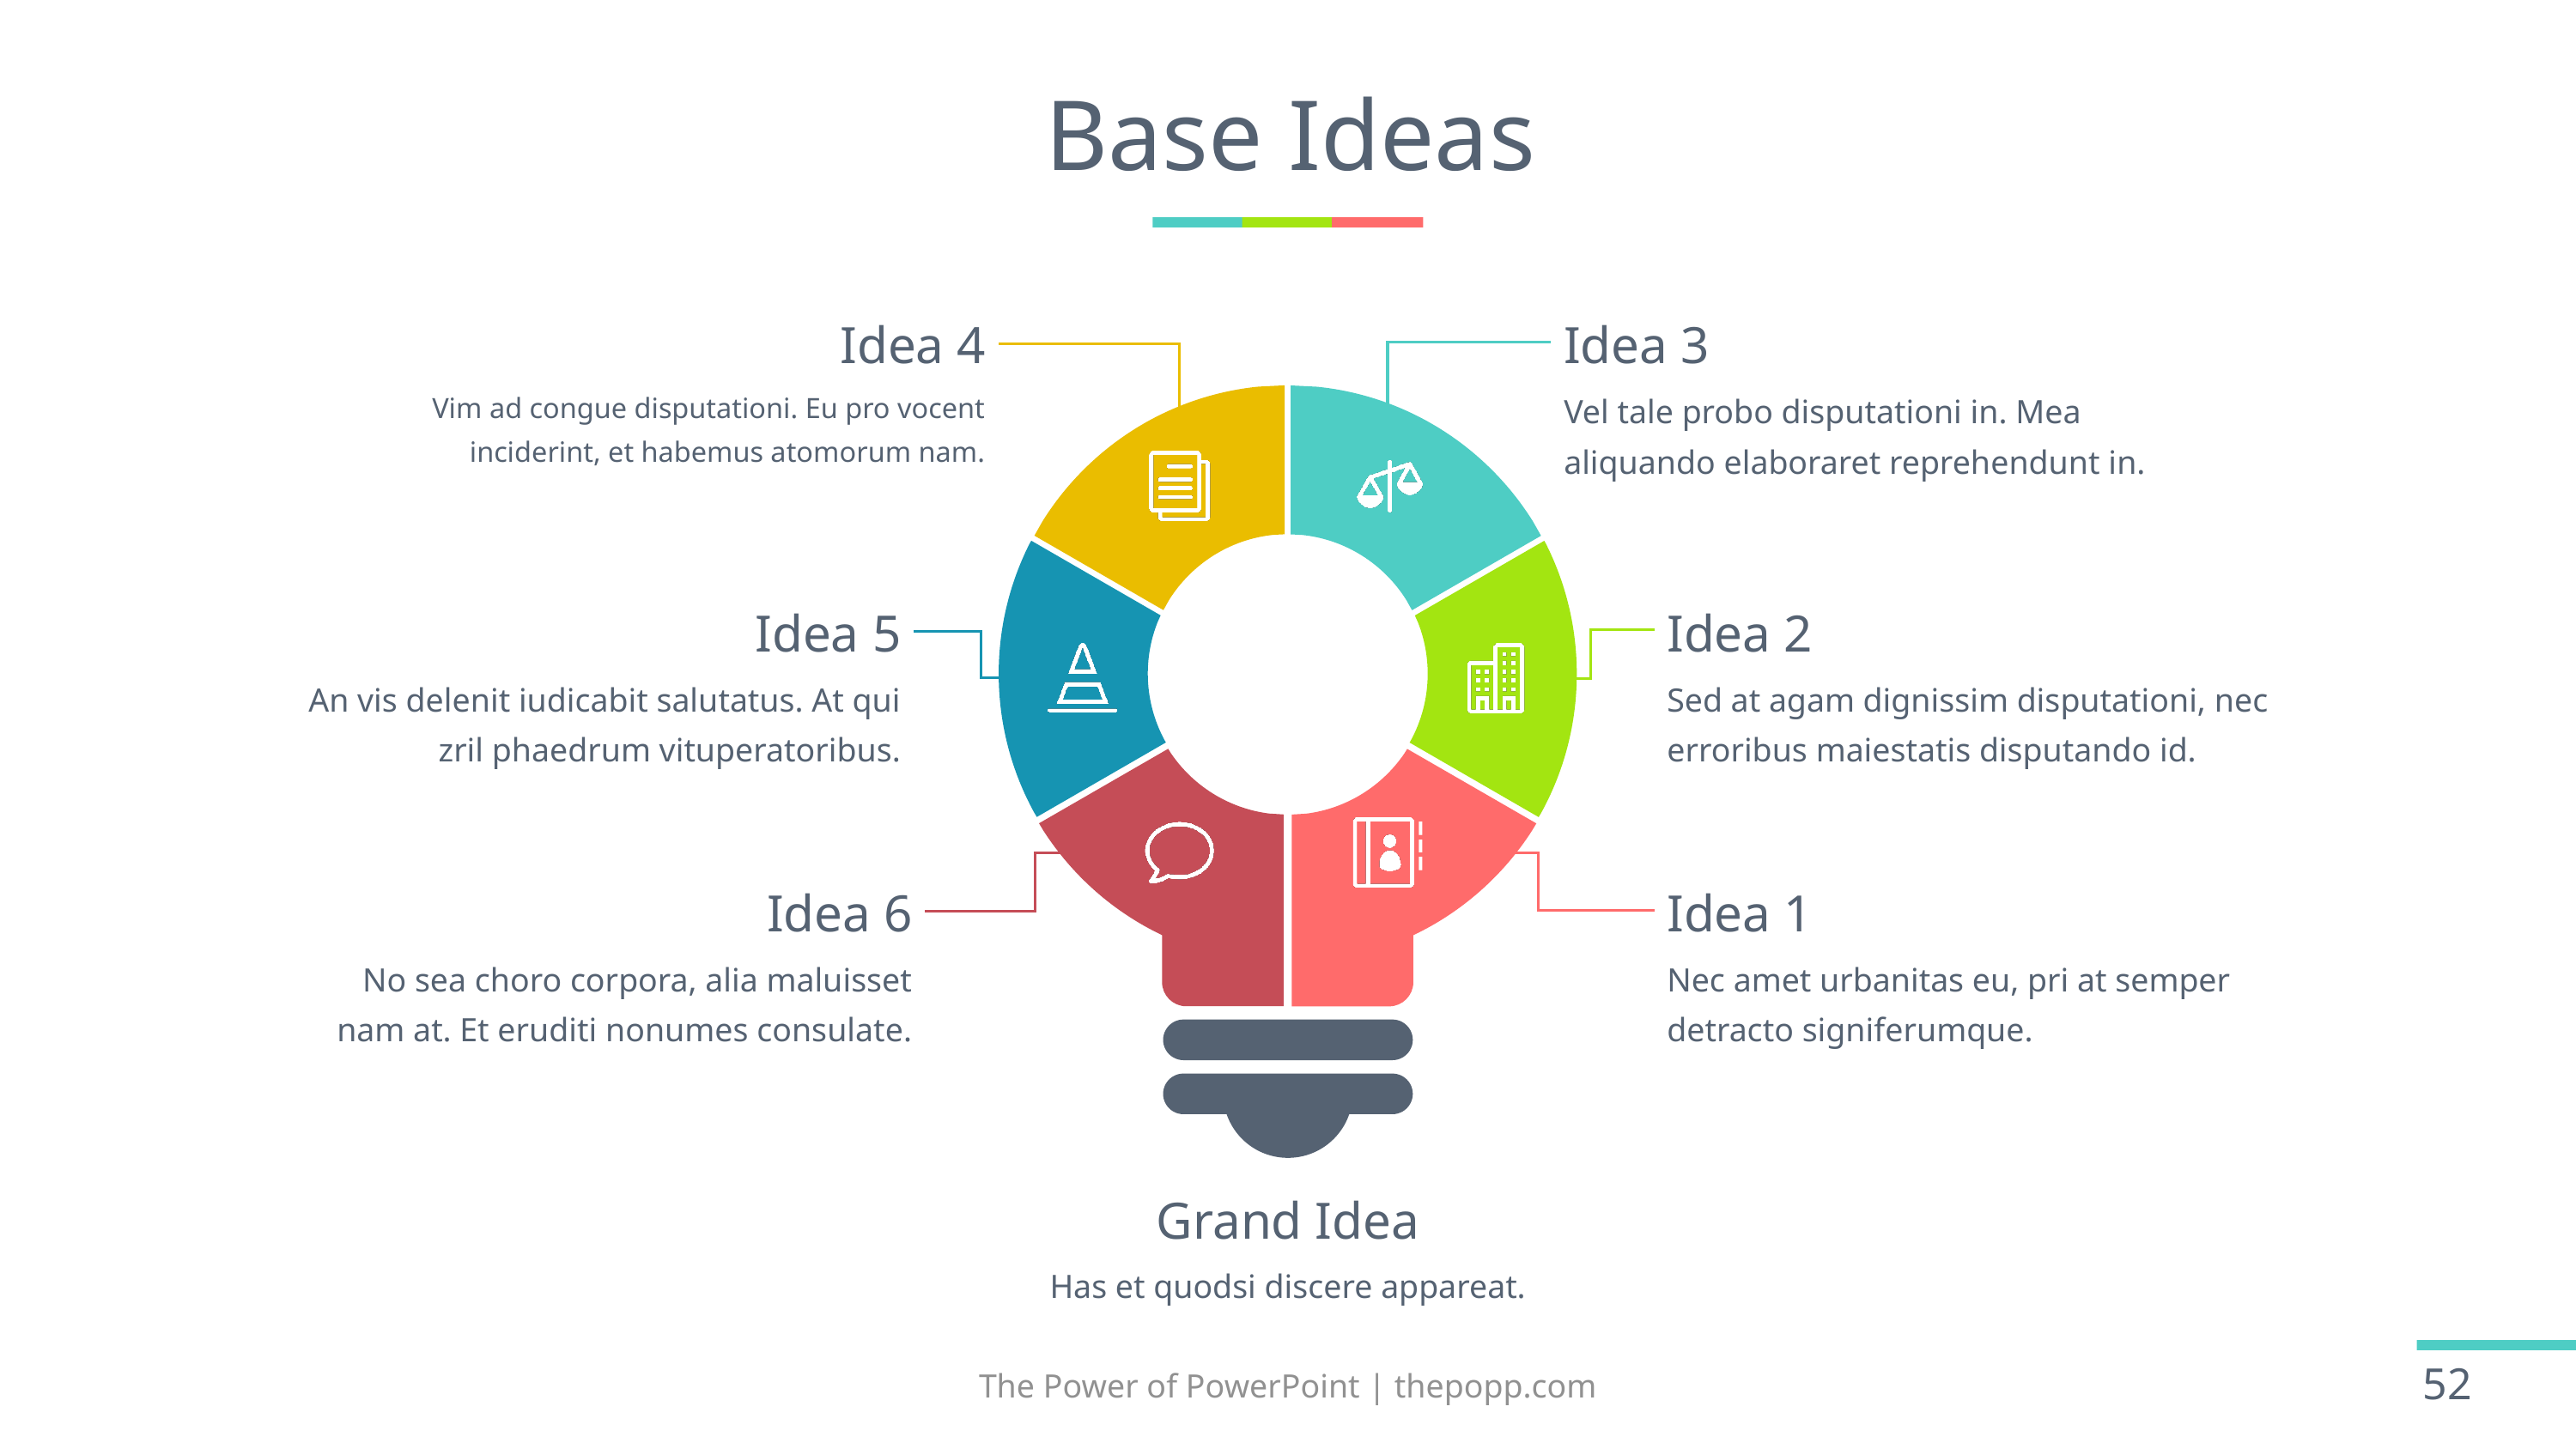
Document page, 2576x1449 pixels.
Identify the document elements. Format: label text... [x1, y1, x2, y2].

list Idea 1 [1654, 871, 2304, 949]
list Has et quodsi discere appareat. [853, 1256, 1723, 1325]
title Base Ideas [69, 49, 2512, 230]
picture [1458, 643, 1528, 713]
list Idea 2 [1654, 591, 2304, 669]
picture [1352, 817, 1423, 888]
list An vis delenit iudicabit salutatus. At qui zril phaedrum vituperatoribus. [264, 669, 914, 791]
slide_number 52 [2409, 1351, 2576, 1421]
picture [1048, 643, 1117, 712]
list Idea 5 [264, 594, 914, 669]
list Nec amet urbanitas eu, pri at semper detracto signiferumque. [1654, 949, 2304, 1070]
picture [1145, 451, 1214, 521]
list Vel tale probo disputationi in. Mea aliquando elaboraret reprehendunt in. [1551, 381, 2201, 503]
list Vim ad congue disputationi. Eu pro vocent inciderint, et habemus atomorum nam. [349, 381, 999, 503]
footer The Power of PowerPoint | thepopp.com [853, 1349, 1723, 1427]
list Grand Idea [853, 1173, 1723, 1256]
list No sea choro corpora, alia maluisset nam at. Et eruditi nonumes consulate. [276, 949, 926, 1070]
picture [1145, 817, 1214, 888]
list Idea 6 [276, 874, 926, 949]
list Idea 4 [349, 306, 999, 381]
picture [1352, 451, 1423, 521]
list Idea 3 [1551, 303, 2201, 381]
list Sed at agam dignissim disputationi, nec erroribus maiestatis disputando id. [1654, 669, 2304, 791]
